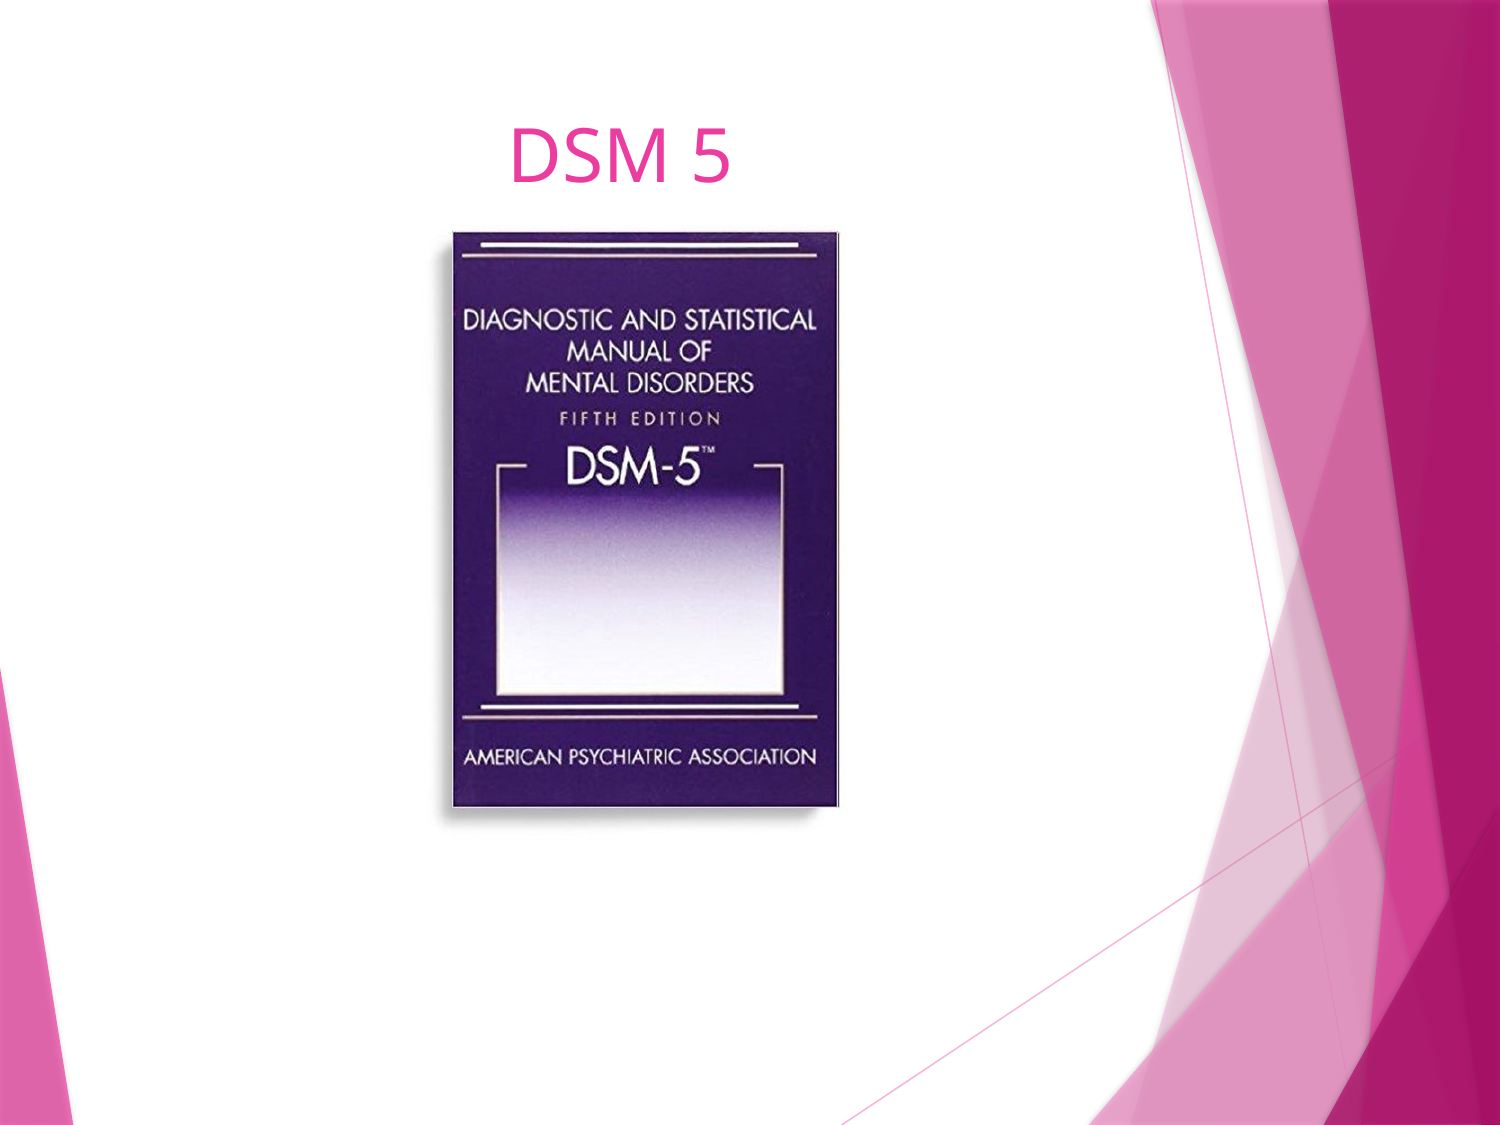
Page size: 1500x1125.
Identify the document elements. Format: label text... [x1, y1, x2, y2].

title DSM 5 [99, 99, 1142, 317]
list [371, 207, 870, 846]
